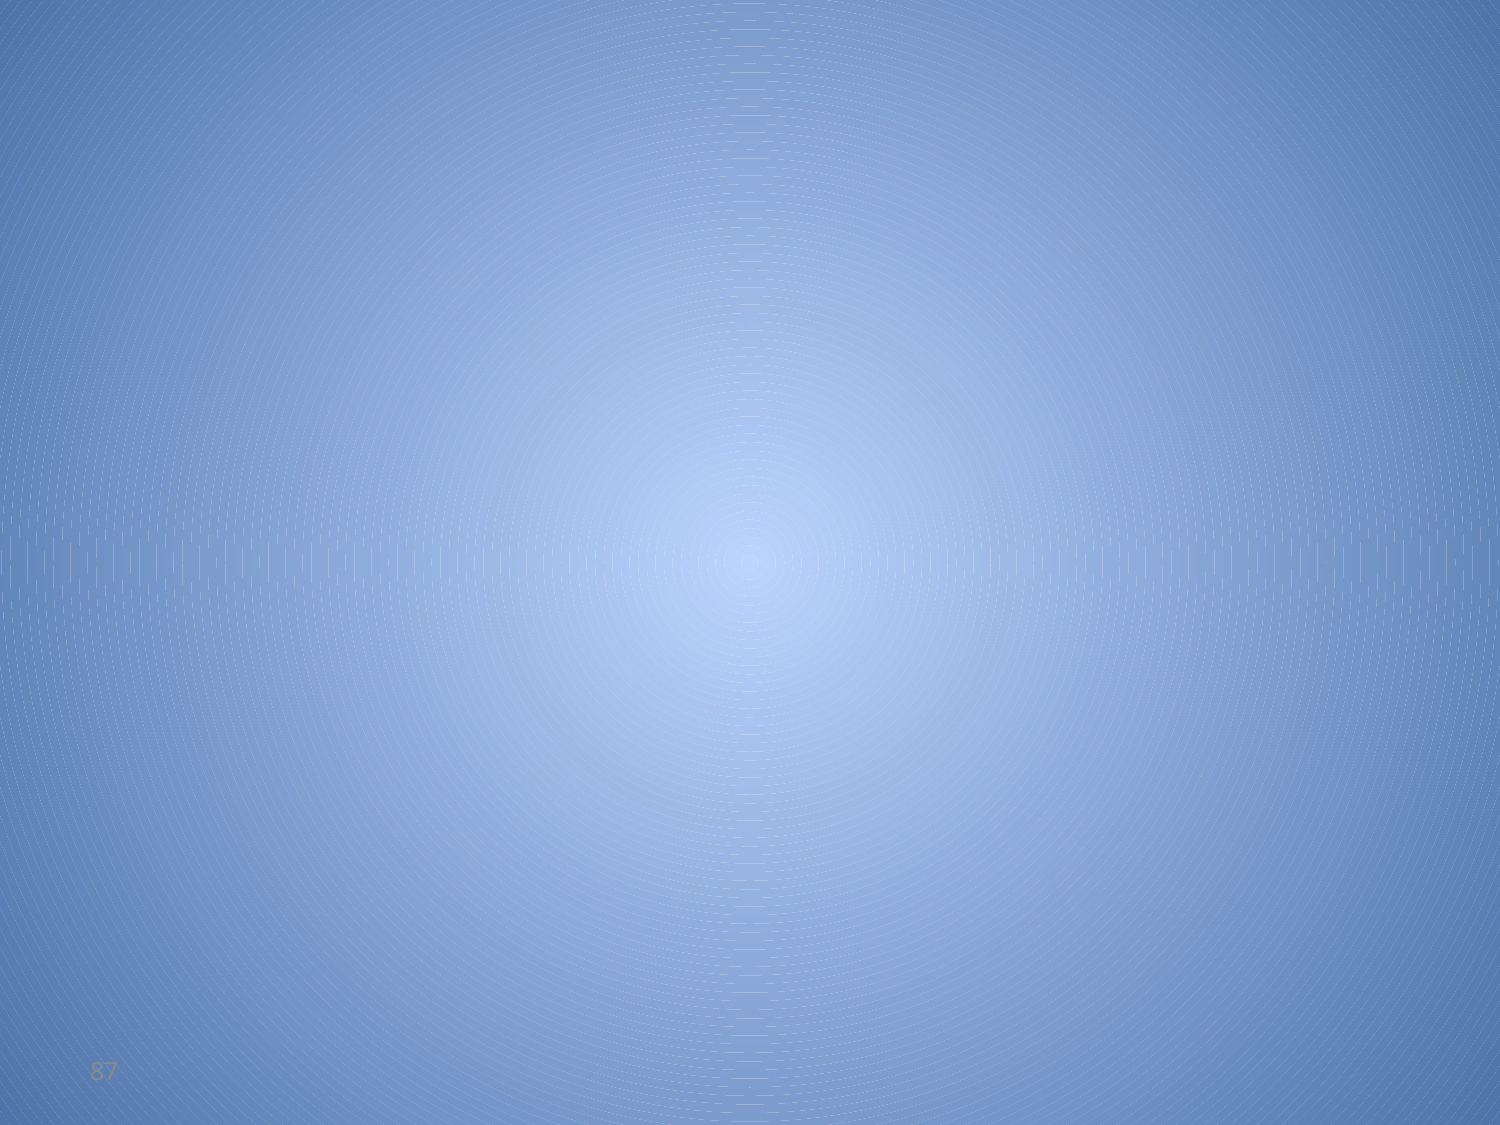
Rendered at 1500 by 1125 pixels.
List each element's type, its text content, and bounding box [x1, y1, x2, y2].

slide_number 87 [75, 1042, 425, 1103]
